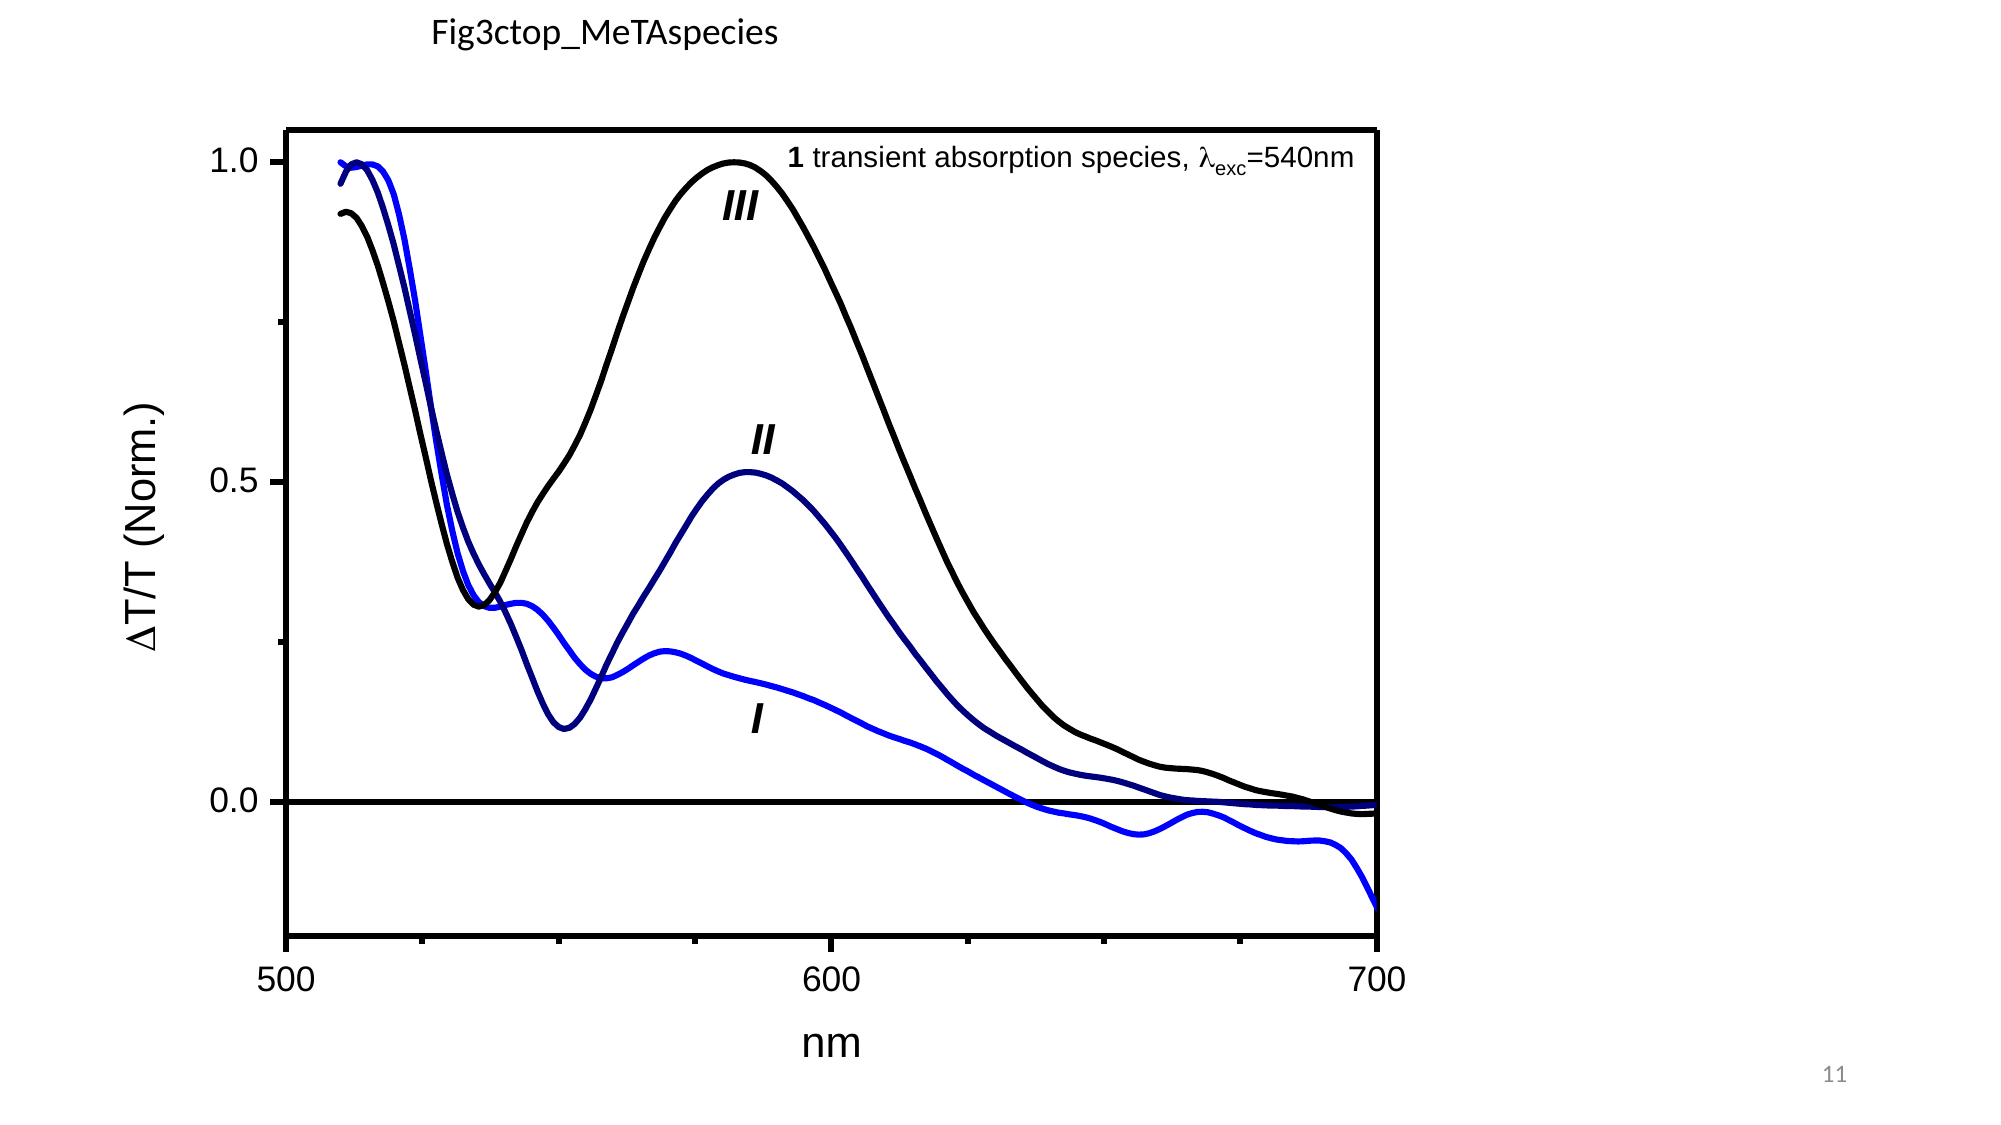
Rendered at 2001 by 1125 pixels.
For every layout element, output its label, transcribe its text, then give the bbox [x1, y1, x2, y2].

slide_number 11 [1602, 1042, 1863, 1103]
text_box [0, 0, 1602, 1125]
